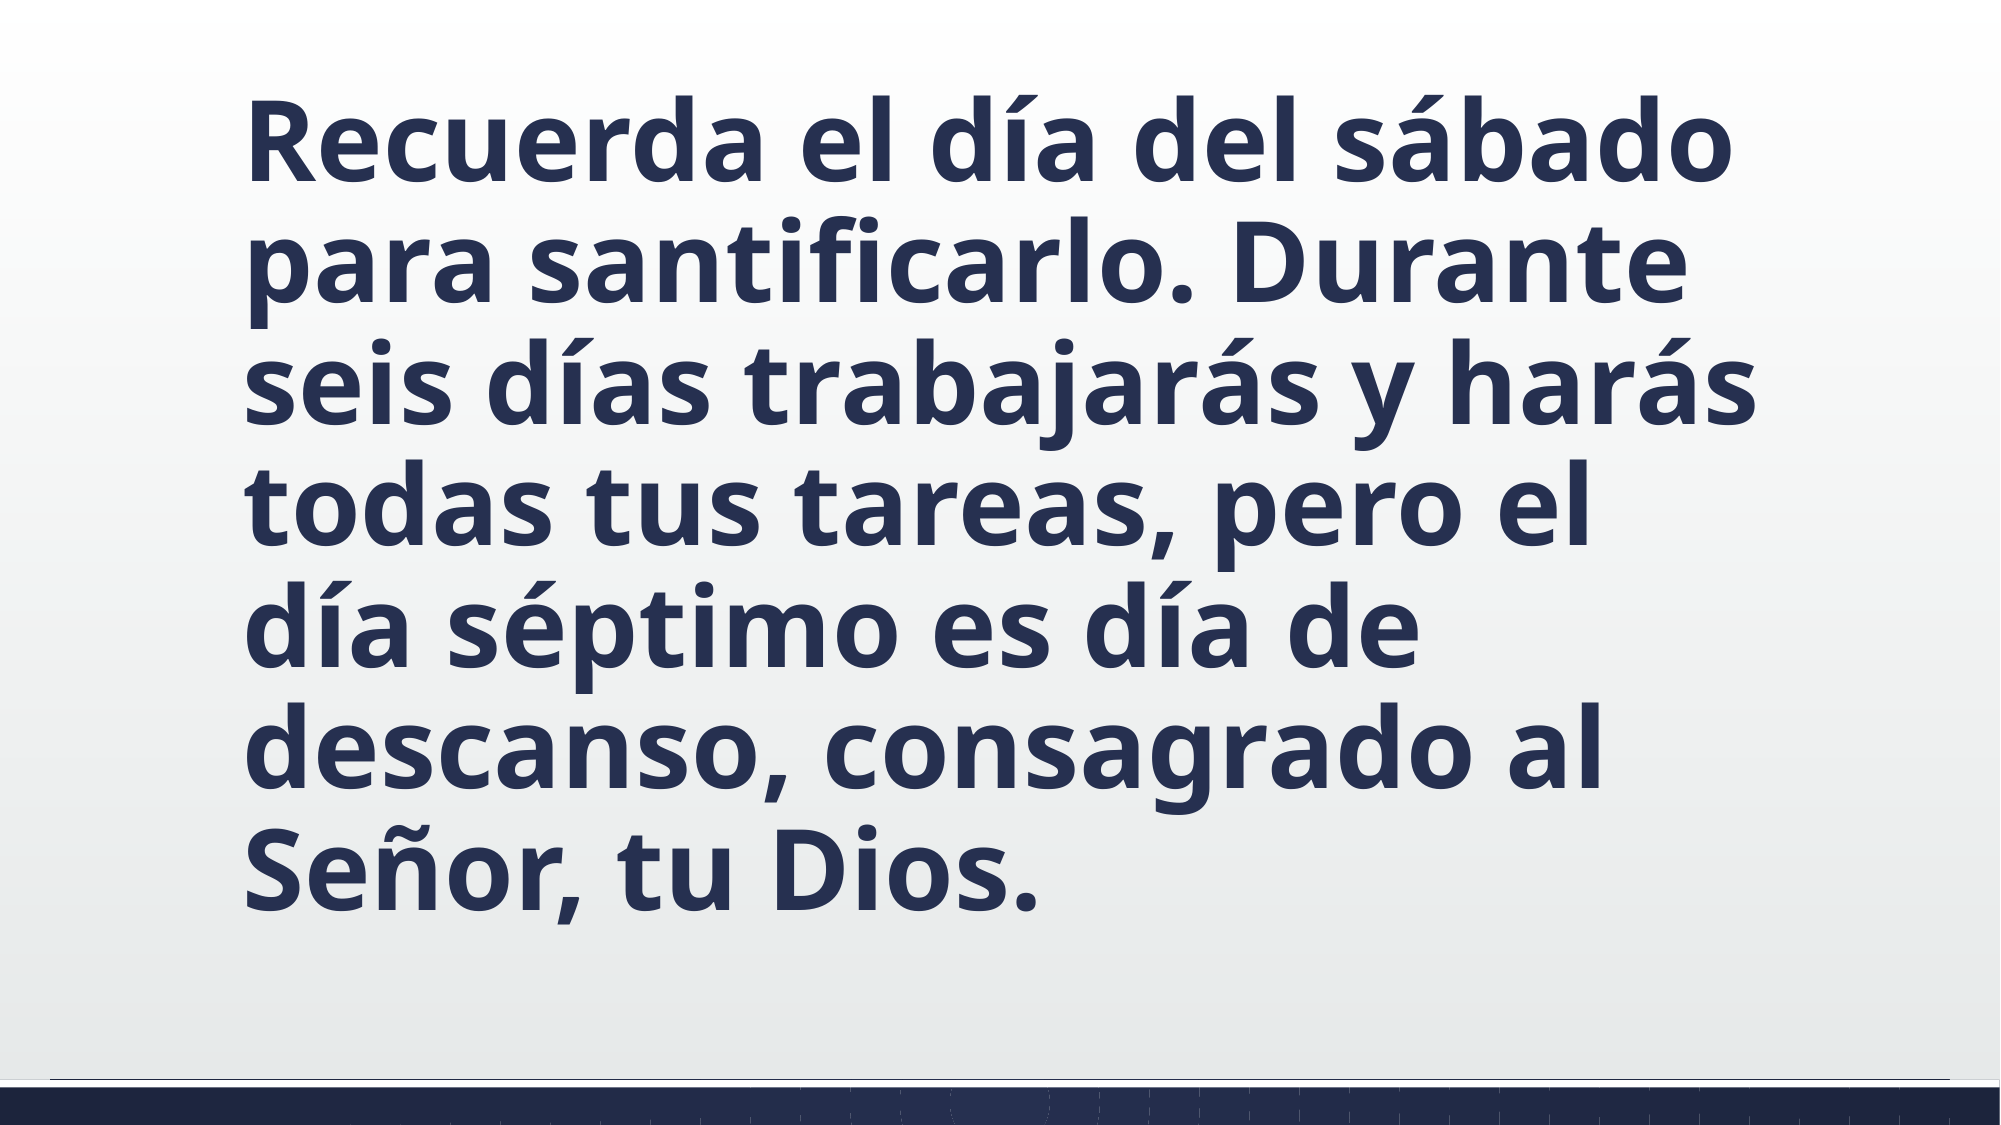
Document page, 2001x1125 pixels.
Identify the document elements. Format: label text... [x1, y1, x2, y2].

list Recuerda el día del sábado para santificarlo. Durante seis días trabajarás y harás todas tus tareas, pero el día séptimo es día de descanso, consagrado al Señor, tu Dios. [219, 76, 1780, 990]
